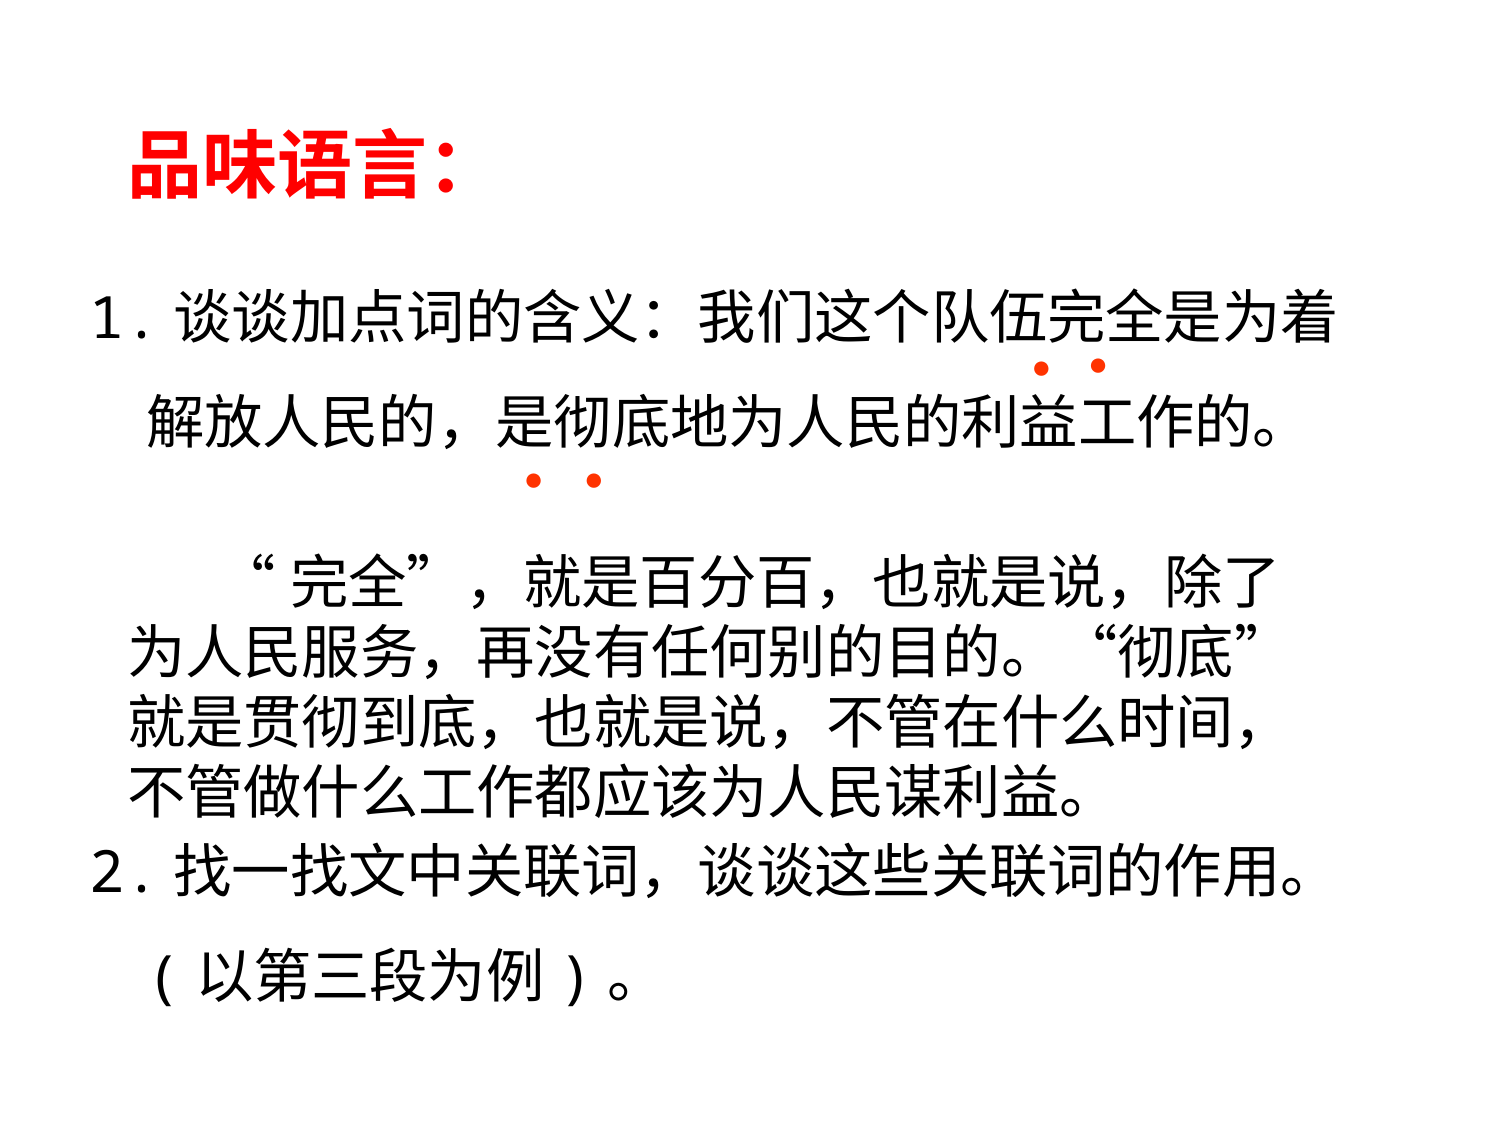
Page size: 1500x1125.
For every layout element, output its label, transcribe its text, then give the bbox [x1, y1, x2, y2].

text_box ● [569, 449, 619, 505]
text_box 1.谈谈加点词的含义：我们这个队伍完全是为着解放人民的，是彻底地为人民的利益工作的。 2.找一找文中关联词，谈谈这些关联词的作用。(以第三段为例)。 [74, 237, 1375, 1016]
text_box “完全”，就是百分百，也就是说，除了为人民服务，再没有任何别的目的。“彻底” 就是贯彻到底，也就是说，不管在什么时间，不管做什么工作都应该为人民谋利益。 [112, 537, 1353, 833]
title 品味语言： [112, 75, 482, 237]
text_box ● [1016, 337, 1067, 393]
text_box ● [508, 449, 559, 505]
text_box ● [1073, 335, 1162, 390]
